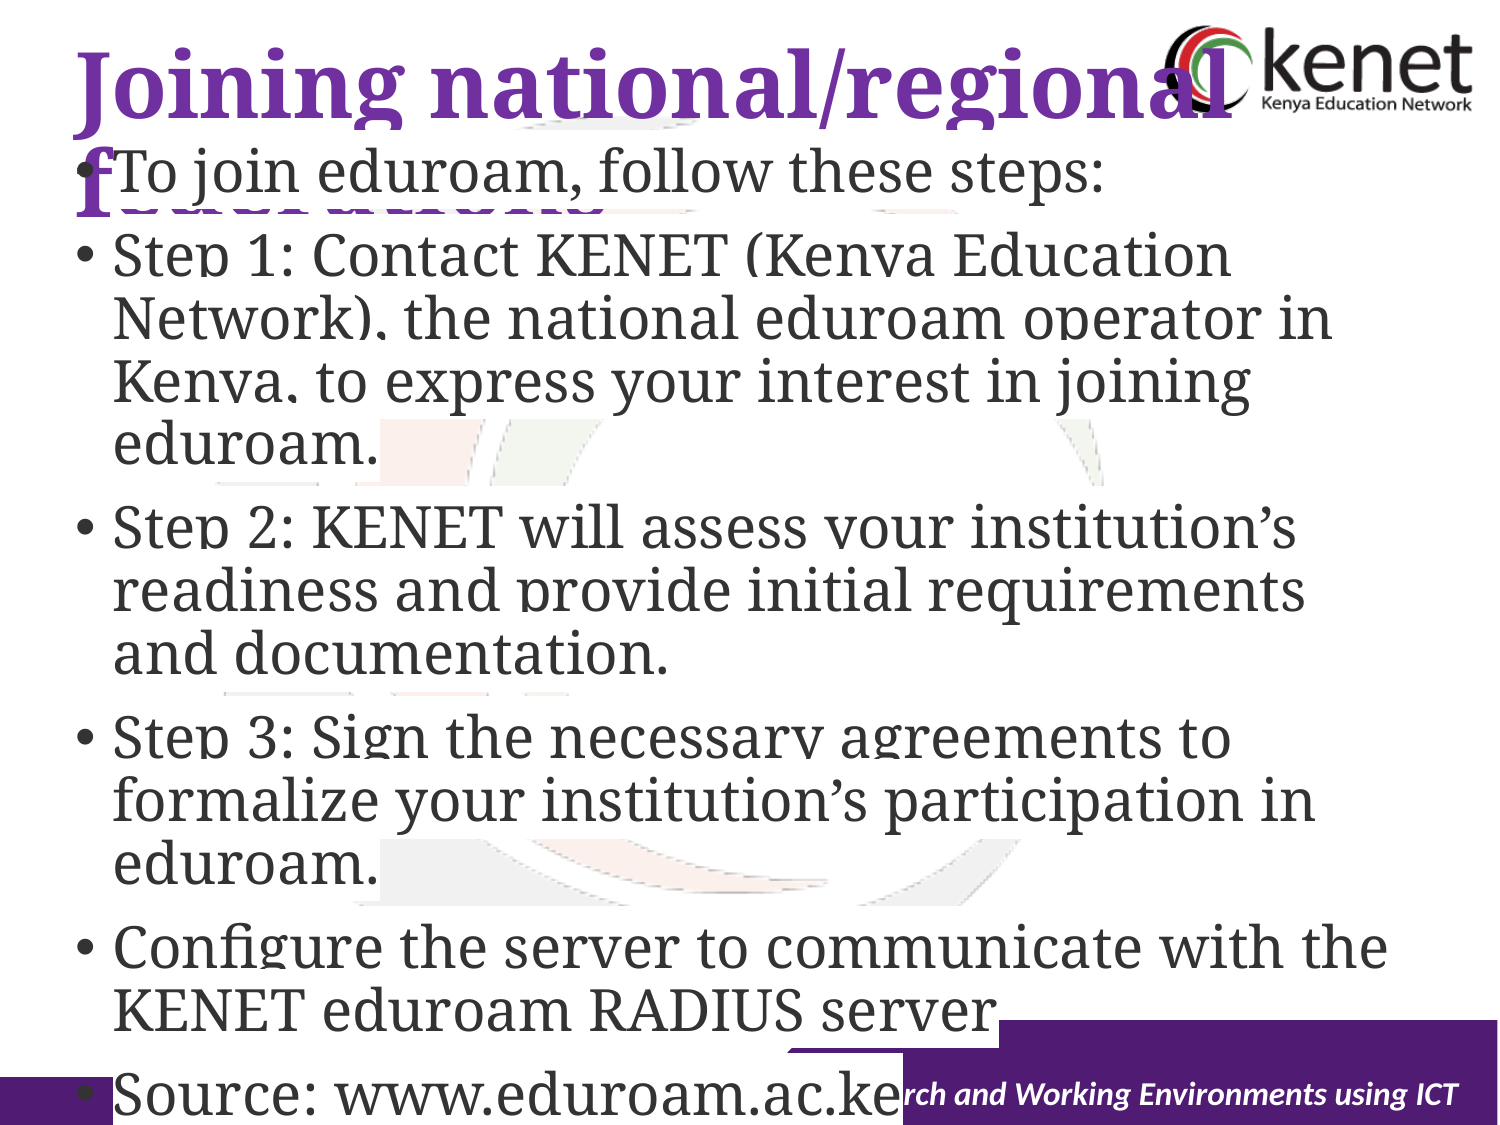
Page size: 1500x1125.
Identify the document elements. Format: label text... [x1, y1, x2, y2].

text_box Transforming Learning, Research and Working Environments using ICT [479, 1065, 1485, 1125]
picture [1163, 11, 1477, 118]
list To join eduroam, follow these steps: Step 1: Contact KENET (Kenya Education Network), the national eduroam operator in Kenya, to express your interest in joining eduroam. Step 2: KENET will assess your institution’s readiness and provide initial requirements and documentation. Step 3: Sign the necessary agreements to formalize your institution’s participation in eduroam. Configure the server to communicate with the KENET eduroam RADIUS server Source: www.eduroam.ac.ke [1110, 263, 1425, 916]
text_box [1110, 916, 1275, 925]
text_box [775, 1020, 1498, 1125]
list To join eduroam, follow these steps: Step 1: Contact KENET (Kenya Education Network), the national eduroam operator in Kenya, to express your interest in joining eduroam. Step 2: KENET will assess your institution’s readiness and provide initial requirements and documentation. Step 3: Sign the necessary agreements to formalize your institution’s participation in eduroam. Configure the server to communicate with the KENET eduroam RADIUS server Source: www.eduroam.ac.ke [75, 263, 205, 916]
text_box [0, 1077, 479, 1125]
title Joining national/regional federations [75, 44, 1425, 233]
picture [210, 116, 1107, 1009]
